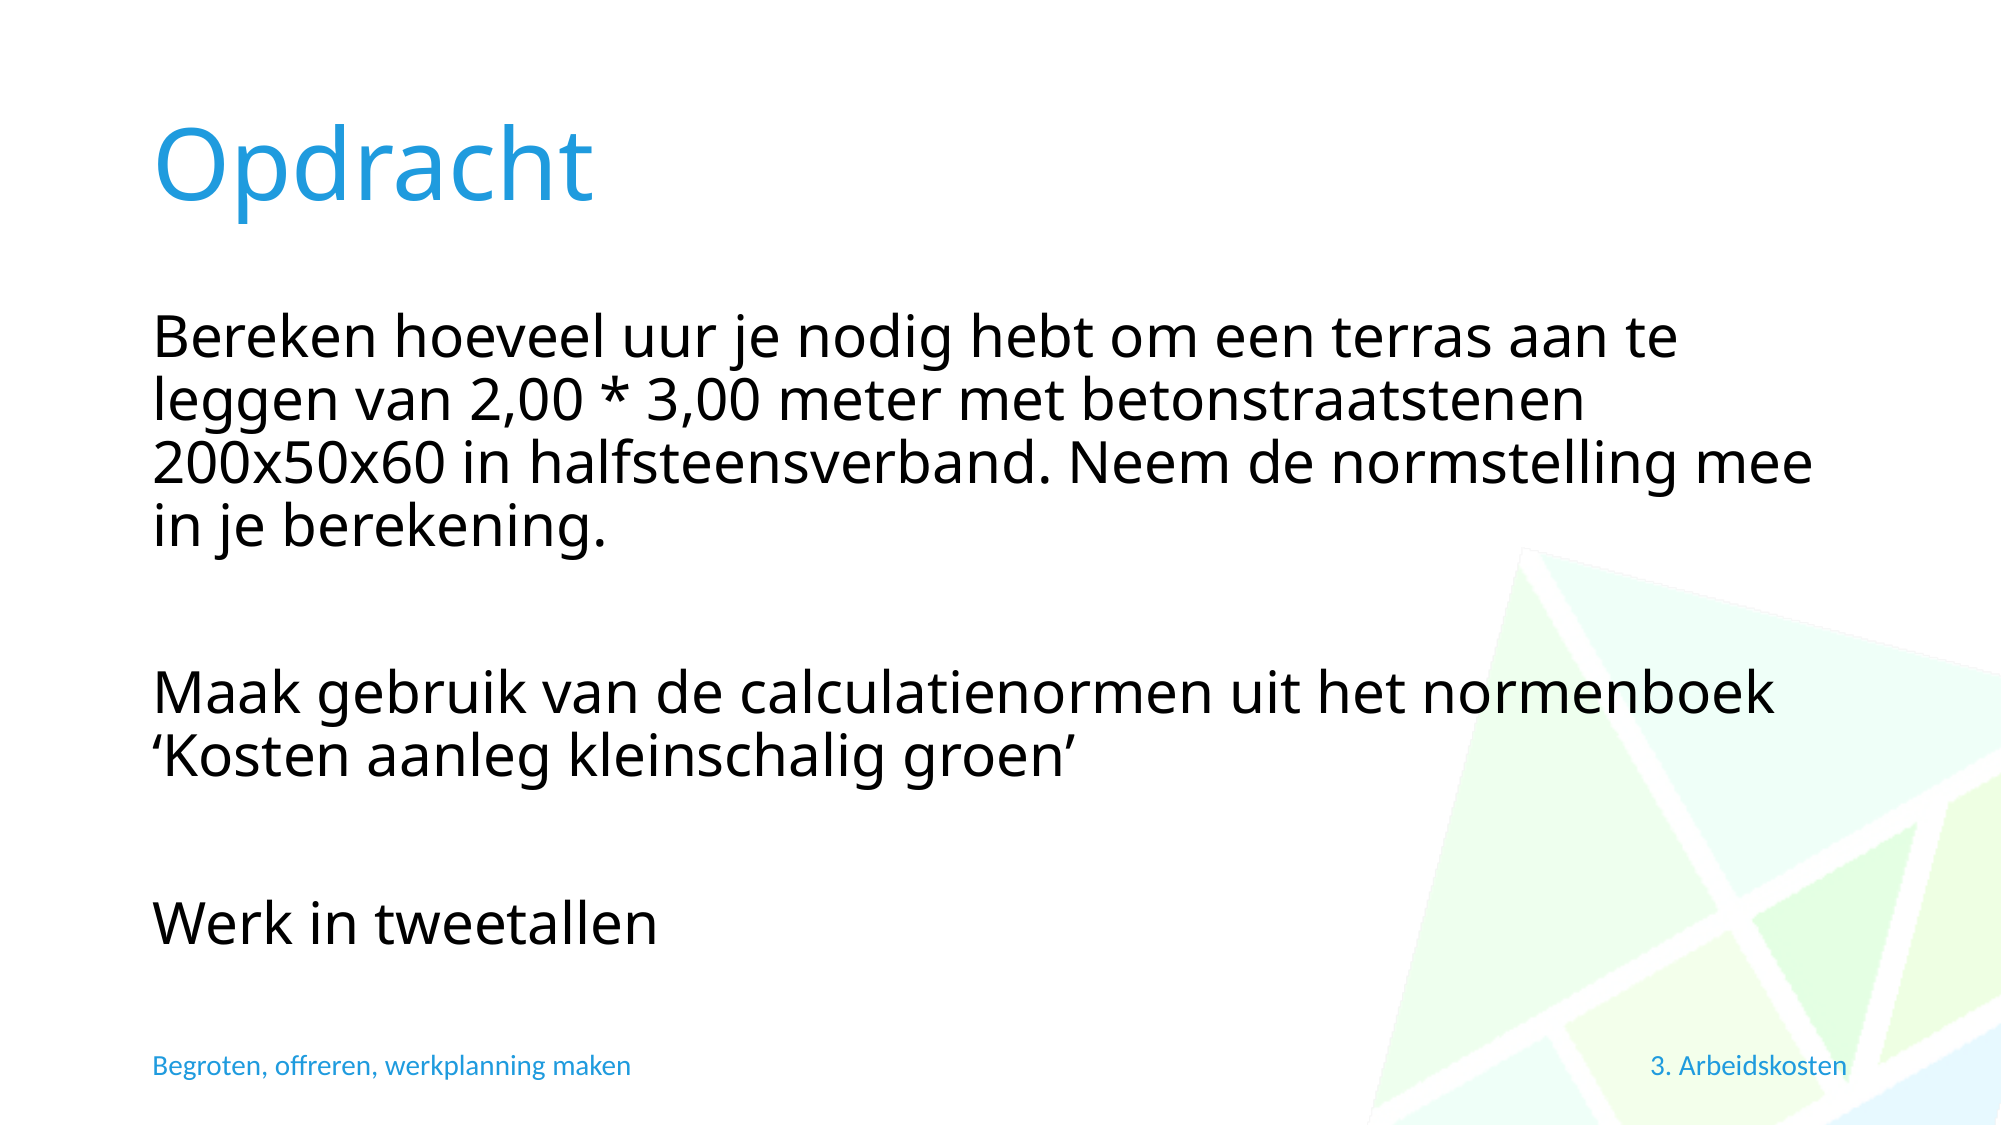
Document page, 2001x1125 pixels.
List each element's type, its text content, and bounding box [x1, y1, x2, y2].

list 3. Arbeidskosten [1412, 1042, 1863, 1103]
list Begroten, offreren, werkplanning maken [137, 1042, 664, 1087]
title Opdracht [137, 59, 1863, 278]
list Bereken hoeveel uur je nodig hebt om een terras aan te leggen van 2,00 * 3,00 meter met betonstraatstenen 200x50x60 in halfsteensverband. Neem de normstelling mee in je berekening. Maak gebruik van de calculatienormen uit het normenboek ‘Kosten aanleg kleinschalig groen’ Werk in tweetallen [137, 299, 1863, 1014]
